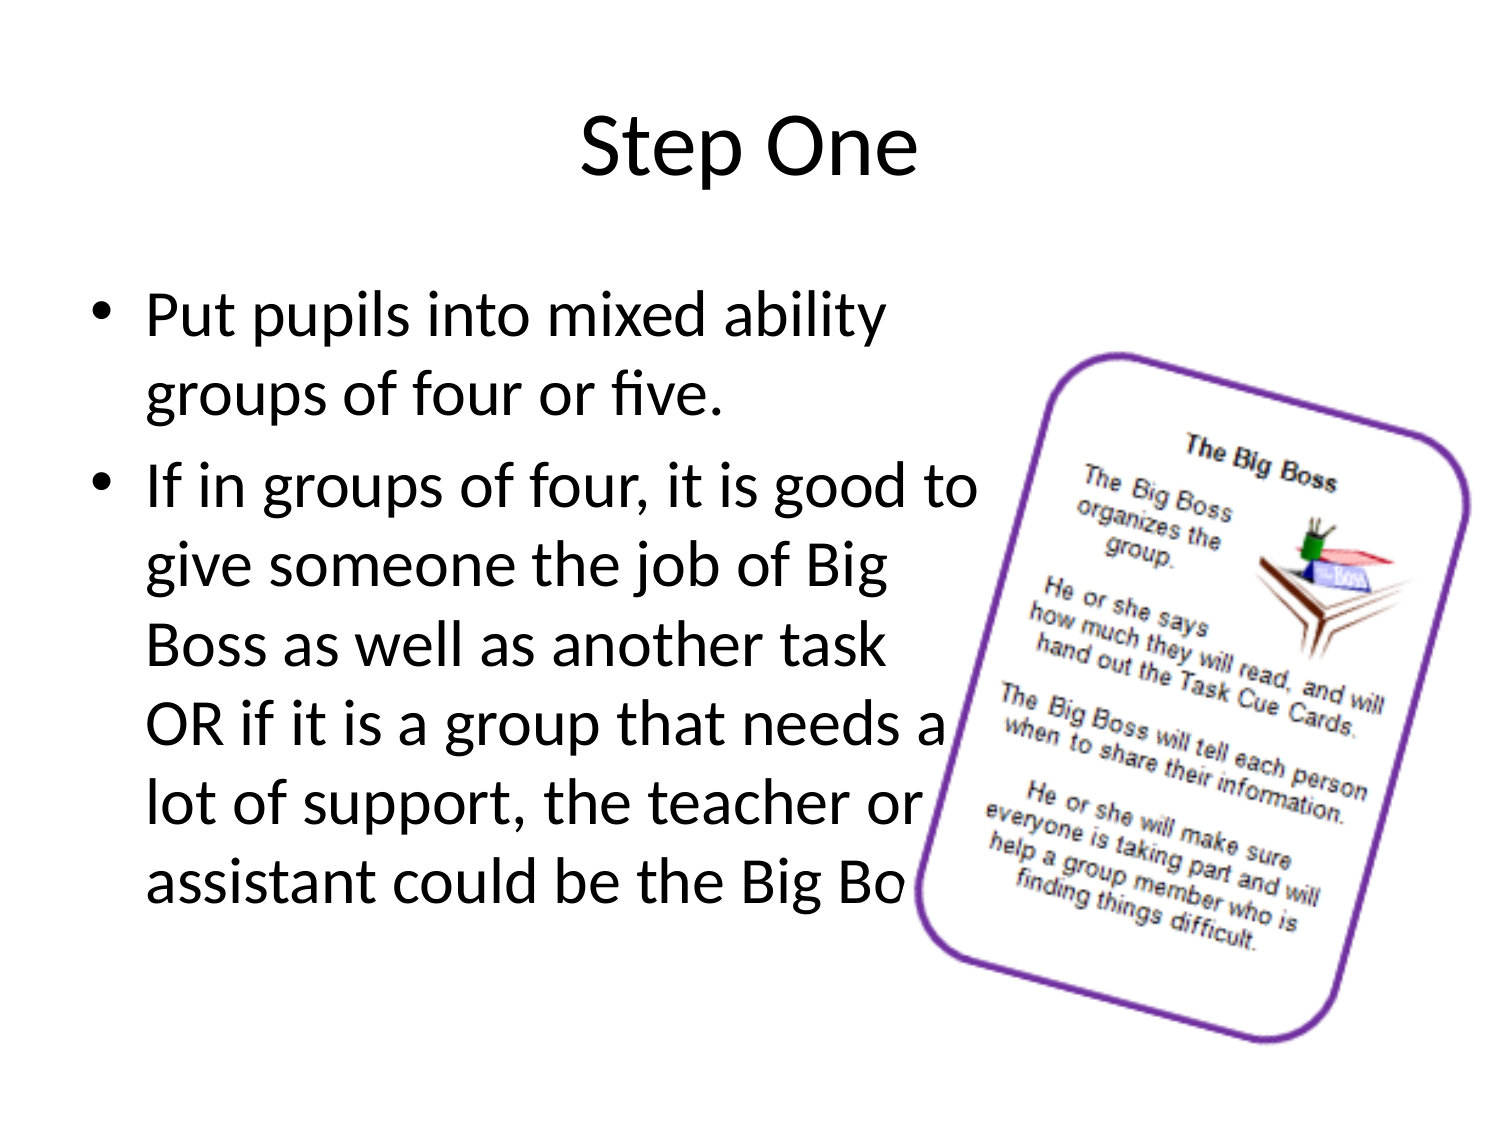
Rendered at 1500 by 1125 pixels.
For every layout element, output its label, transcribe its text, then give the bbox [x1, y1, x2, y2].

list Put pupils into mixed ability groups of four or five. If in groups of four, it is good to give someone the job of Big Boss as well as another task OR if it is a group that needs a lot of support, the teacher or assistant could be the Big Boss. [75, 262, 998, 1005]
picture [963, 375, 1423, 1021]
title Step One [75, 45, 1425, 233]
